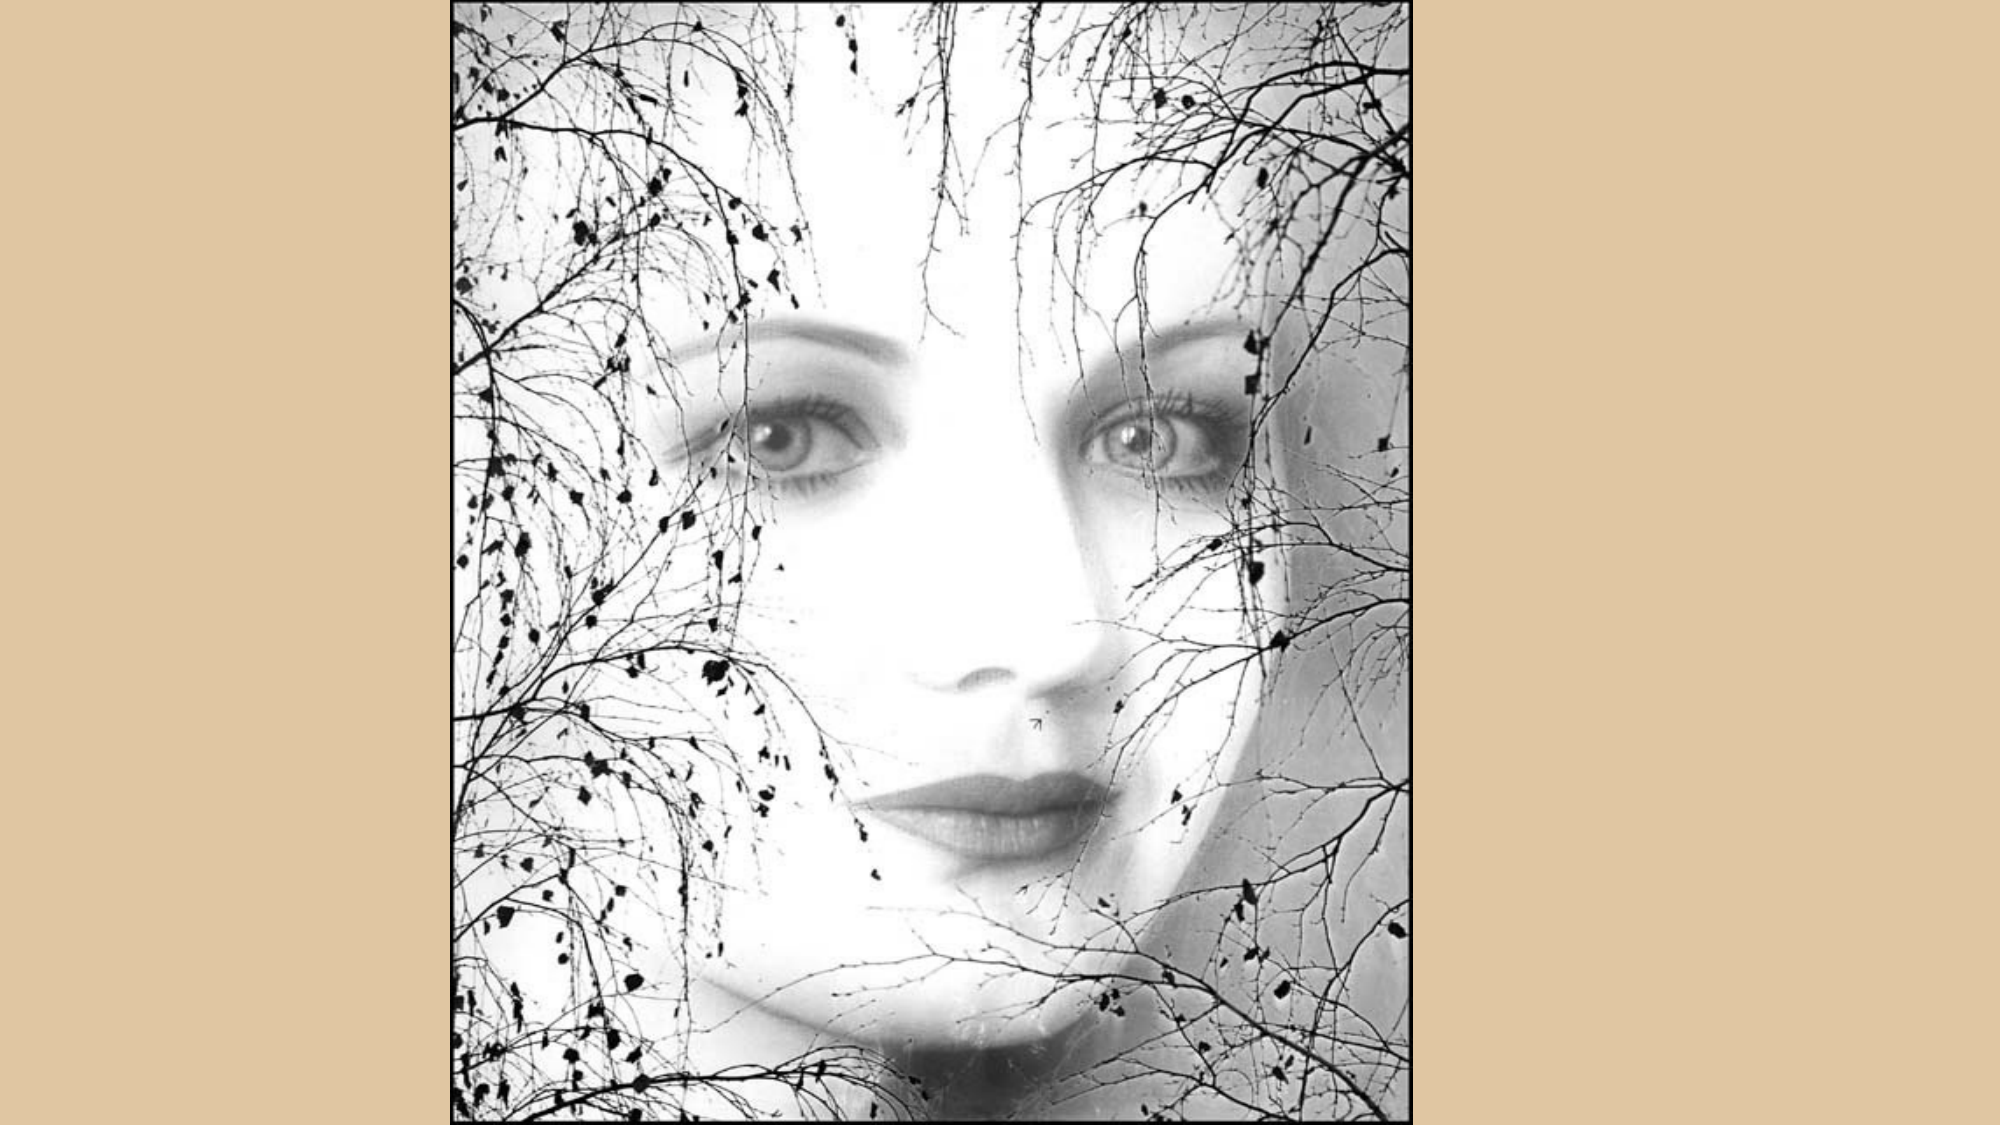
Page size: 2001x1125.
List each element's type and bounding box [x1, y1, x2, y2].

picture [449, 0, 1413, 1125]
